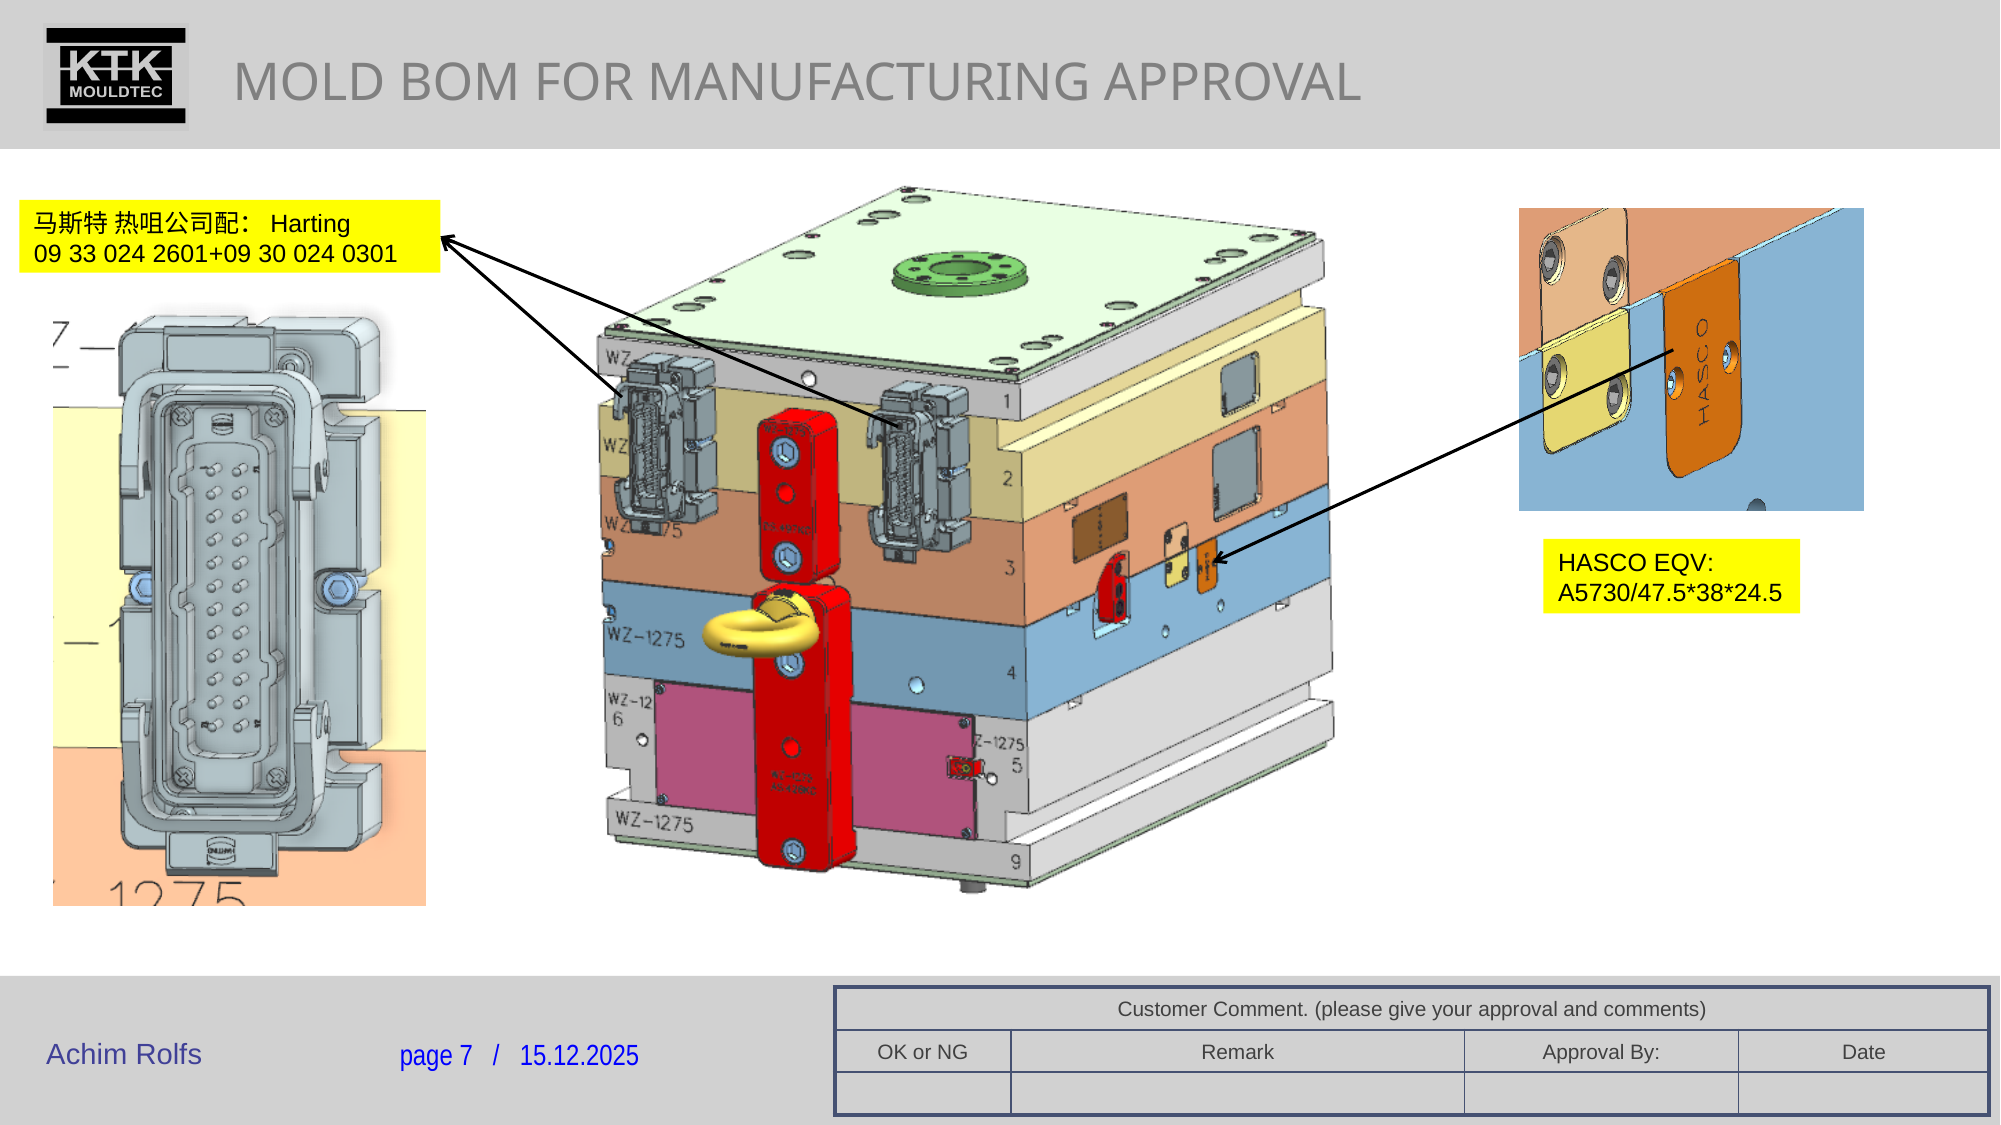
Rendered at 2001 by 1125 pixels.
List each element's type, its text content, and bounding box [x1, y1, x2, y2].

text_box HASCO EQV: A5730/47.5*38*24.5 [1543, 538, 1801, 614]
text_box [440, 236, 899, 427]
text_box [1212, 349, 1674, 563]
picture [1519, 207, 1864, 511]
text_box 马斯特 热咀公司配：Harting 09 33 024 2601+09 30 024 0301 [19, 199, 441, 273]
picture [52, 302, 427, 906]
text_box page 7 / 15.12.2025 [370, 1011, 670, 1066]
picture [550, 160, 1359, 915]
